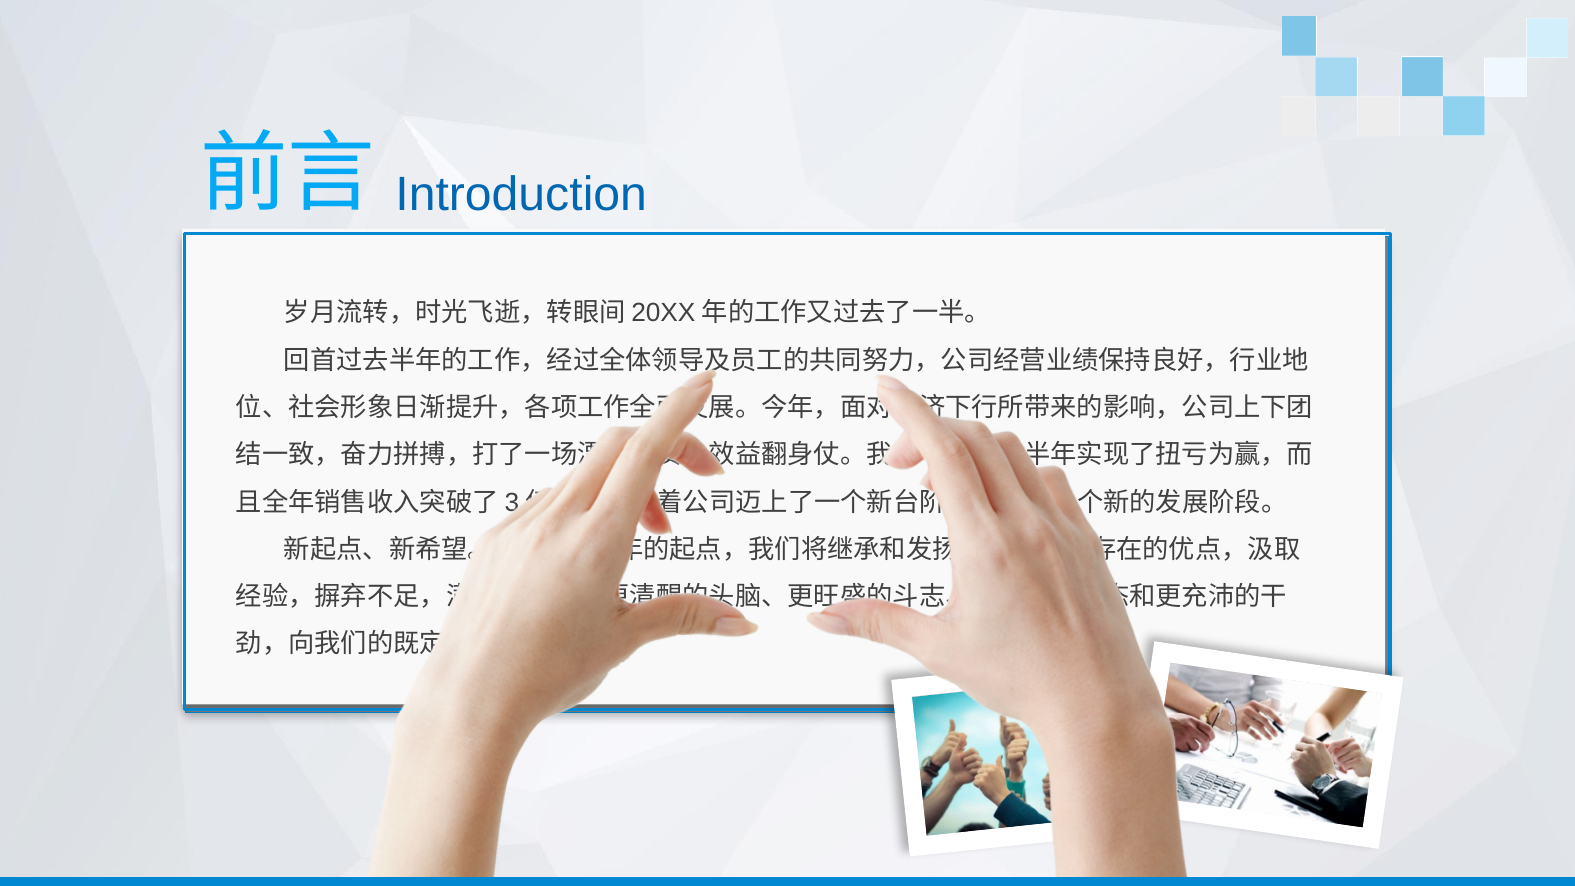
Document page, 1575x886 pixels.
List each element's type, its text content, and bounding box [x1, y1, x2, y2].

text_box [182, 228, 1386, 705]
text_box [1194, 875, 1575, 886]
text_box [0, 875, 358, 886]
text_box 前言 [184, 107, 392, 229]
text_box [763, 875, 801, 886]
text_box Introduction [379, 154, 664, 229]
text_box [184, 233, 1391, 710]
picture [0, 0, 1575, 876]
text_box 岁月流转，时光飞逝，转眼间20XX年的工作又过去了一半。 回首过去半年的工作，经过全体领导及员工的共同努力，公司经营业绩保持良好，行业地位、社会形象日渐提升，各项工作全面发展。今年，面对经济下行所带来的影响，公司上下团结一致，奋力拼搏，打了一场漂亮的安全效益翻身仗。我们不仅在上半年实现了扭亏为赢，而且全年销售收入突破了3亿元，标志着公司迈上了一个新台阶，步入了一个新的发展阶段。 新起点、新希望。站在2016年的起点，我们将继承和发扬过去工作中存在的优点，汲取经验，摒弃不足，满怀信心，以更清醒的头脑、更旺盛的斗志、更奋发的姿态和更充沛的干劲，向我们的既定目标进发！ [223, 273, 1328, 665]
